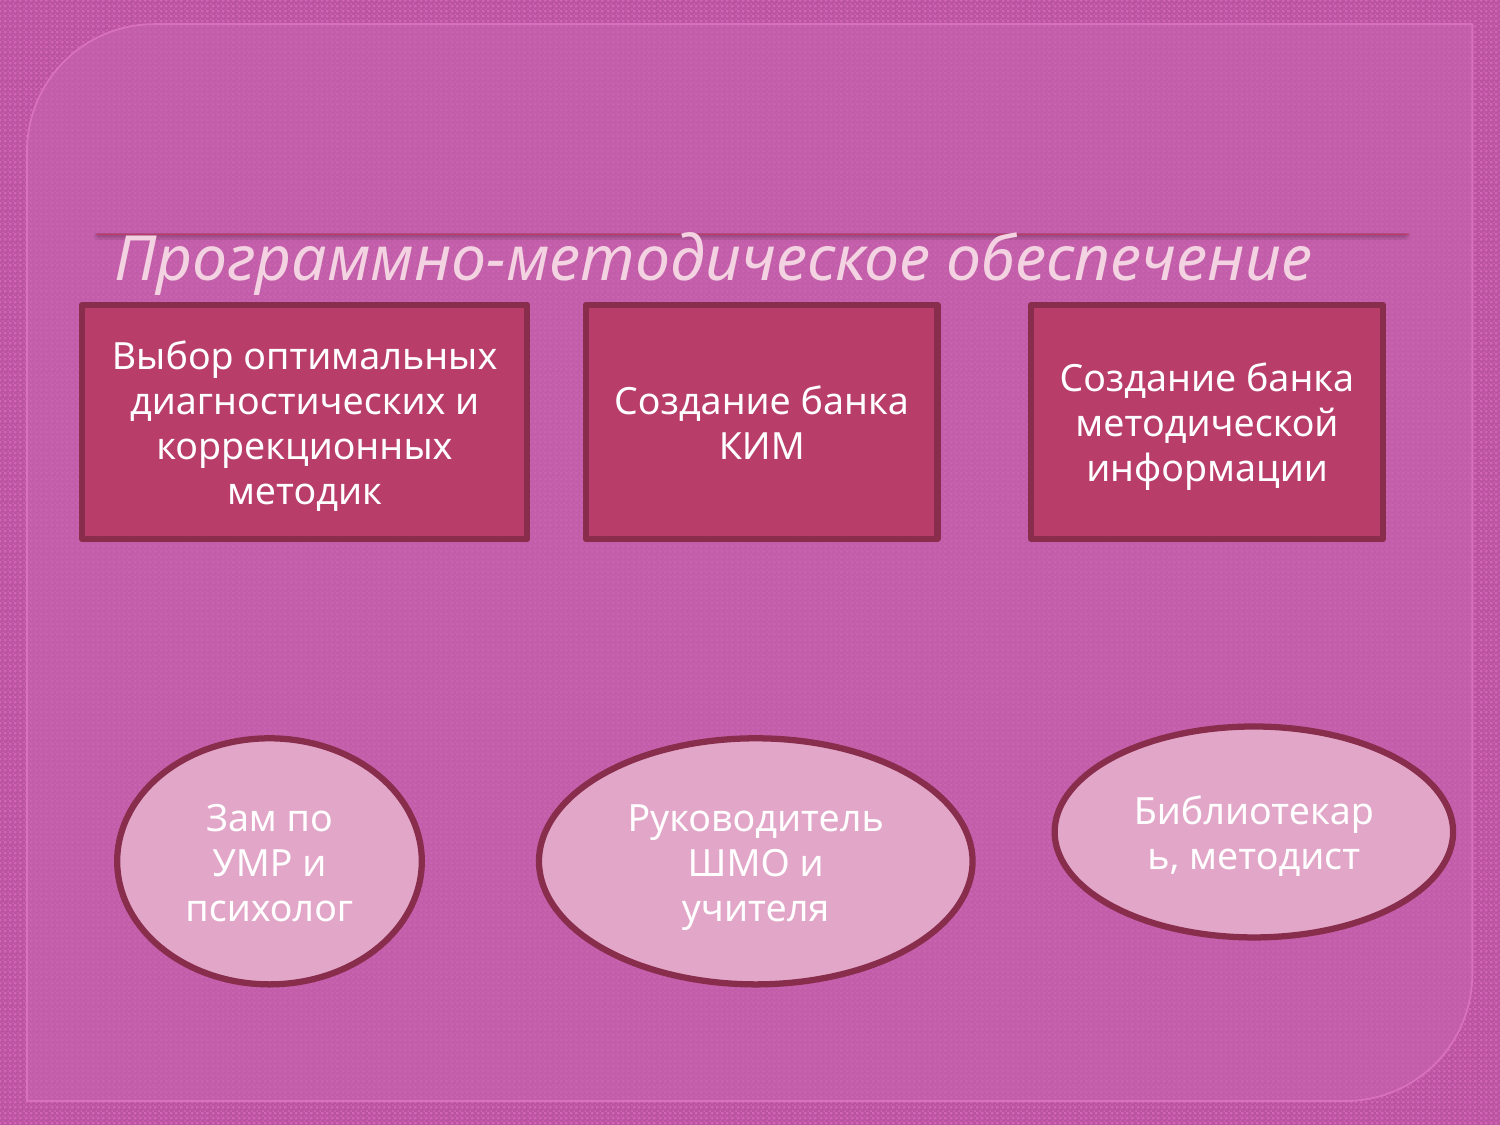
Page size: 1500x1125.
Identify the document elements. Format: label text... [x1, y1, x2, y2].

text_box Создание банка КИМ [583, 302, 941, 542]
text_box Зам по УМР и психолог [114, 735, 425, 988]
title Программно‑методическое обеспечение [35, 164, 1386, 375]
text_box Библиотекарь, методист [1051, 723, 1457, 941]
text_box Руководитель ШМО и учителя [535, 735, 976, 988]
text_box Выбор оптимальных диагностических и коррекционных методик [79, 302, 530, 542]
text_box Создание банка методической информации [1028, 302, 1386, 542]
